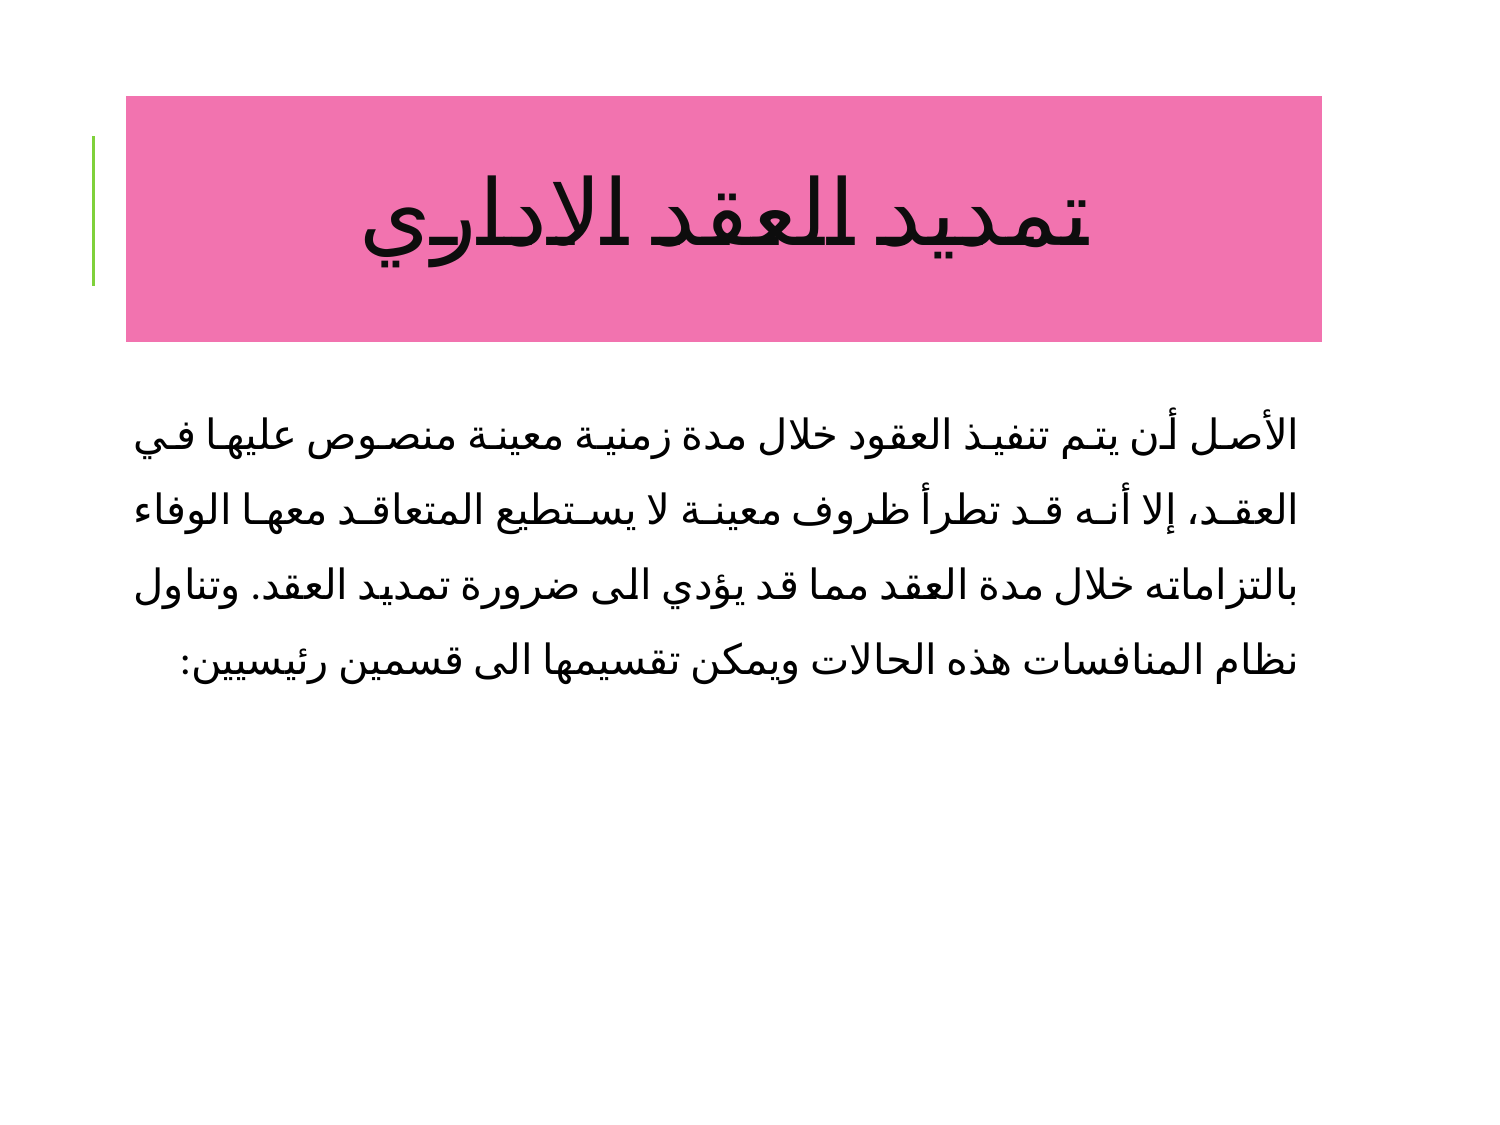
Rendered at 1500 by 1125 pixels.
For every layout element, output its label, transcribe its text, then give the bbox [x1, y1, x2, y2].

list الأصل أن يتم تنفيذ العقود خلال مدة زمنية معينة منصوص عليها في العقد، إلا أنه قد تطرأ ظروف معينة لا يستطيع المتعاقد معها الوفاء بالتزاماته خلال مدة العقد مما قد يؤدي الى ضرورة تمديد العقد. وتناول نظام المنافسات هذه الحالات ويمكن تقسيمها الى قسمين رئيسيين: [126, 375, 1322, 1035]
title تمديد العقد الاداري [126, 96, 1322, 342]
